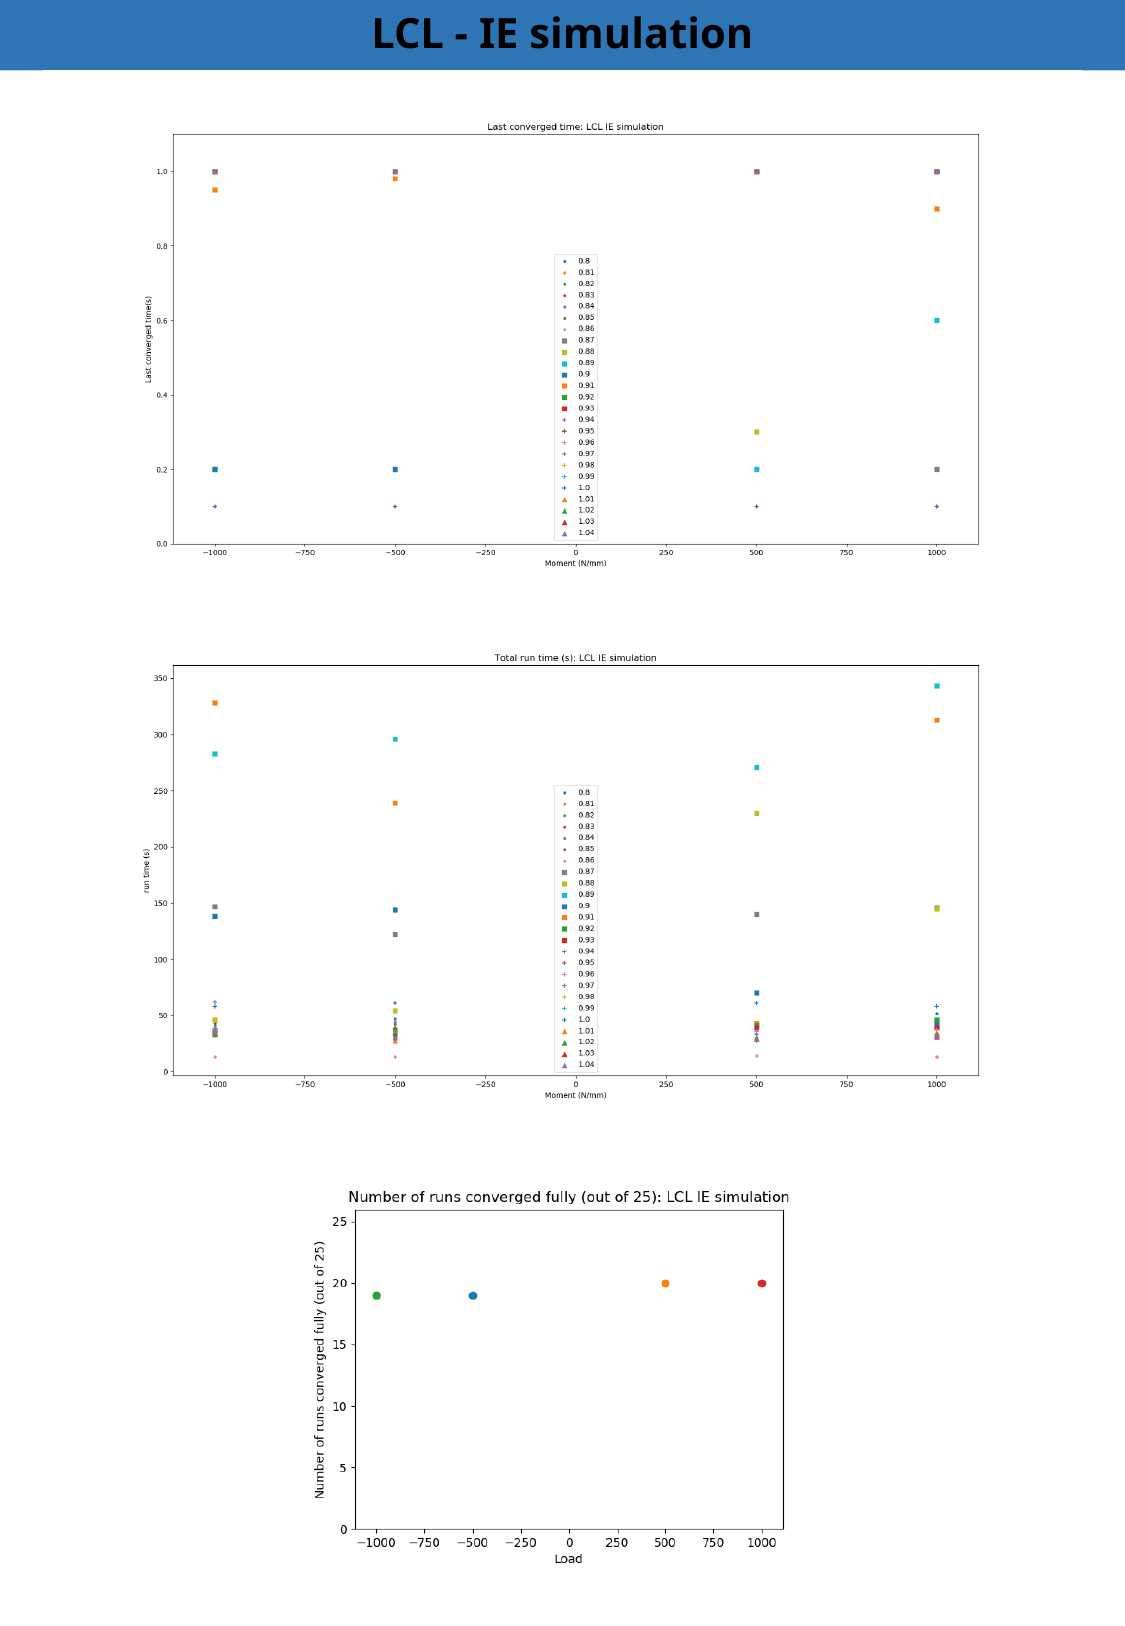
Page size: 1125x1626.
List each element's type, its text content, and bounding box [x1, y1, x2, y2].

picture [286, 1159, 839, 1574]
text_box LCL - IE simulation [0, 0, 1125, 71]
picture [43, 70, 1082, 1134]
